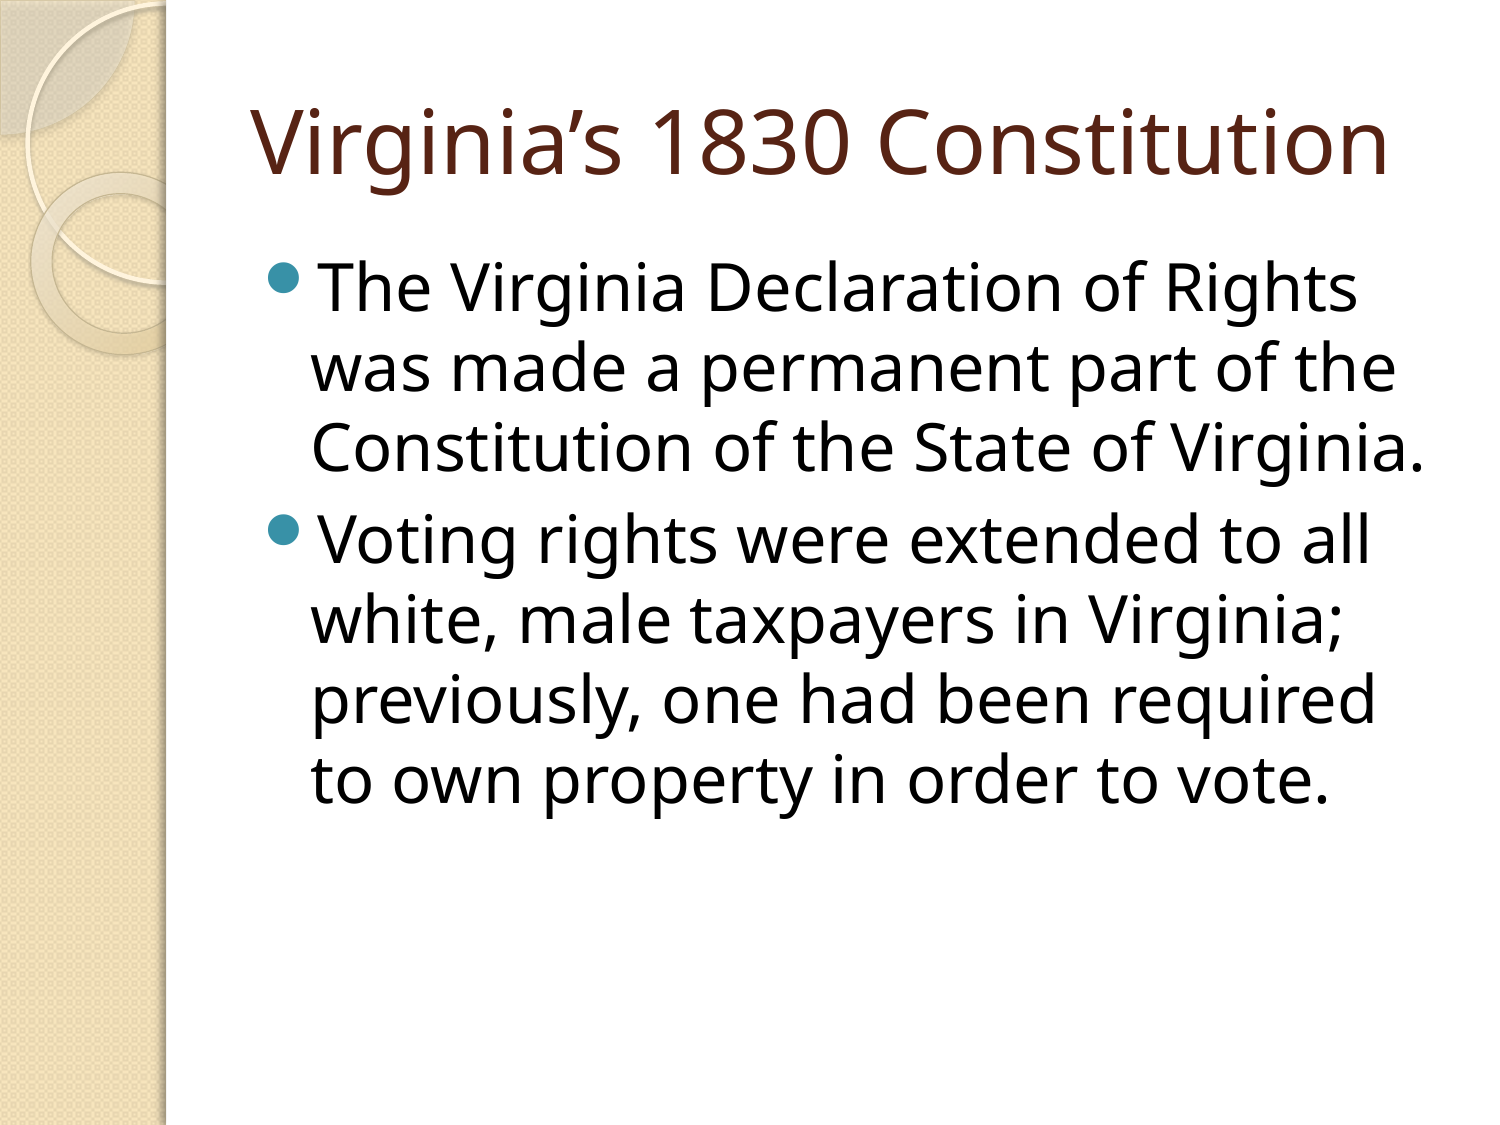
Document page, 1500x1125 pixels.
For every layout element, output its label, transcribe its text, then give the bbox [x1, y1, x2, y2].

list The Virginia Declaration of Rights was made a permanent part of the Constitution of the State of Virginia. Voting rights were extended to all white, male taxpayers in Virginia; previously, one had been required to own property in order to vote. [235, 237, 1466, 1025]
title Virginia’s 1830 Constitution [235, 45, 1466, 233]
